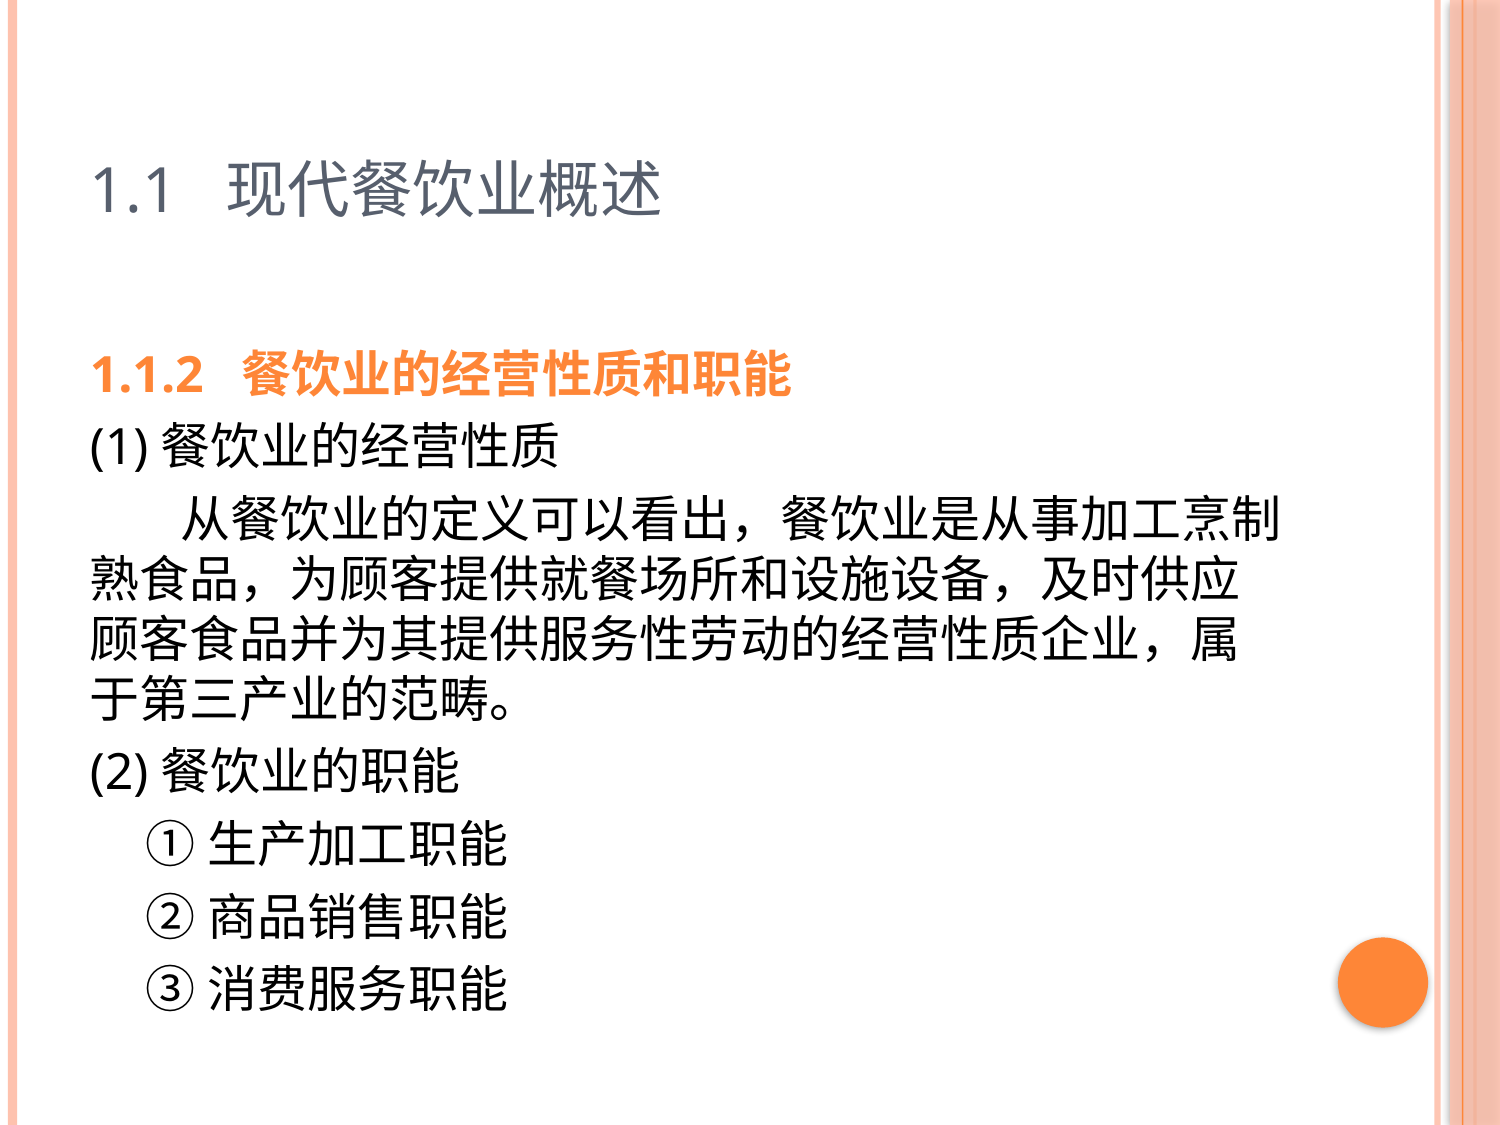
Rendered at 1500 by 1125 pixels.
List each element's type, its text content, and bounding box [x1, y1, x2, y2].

list 1.1.2 餐饮业的经营性质和职能 (1)餐饮业的经营性质 从餐饮业的定义可以看出，餐饮业是从事加工烹制熟食品，为顾客提供就餐场所和设施设备，及时供应顾客食品并为其提供服务性劳动的经营性质企业，属于第三产业的范畴。 (2)餐饮业的职能 ①生产加工职能 ②商品销售职能 ③消费服务职能 [74, 262, 1301, 1063]
title 1.1 现代餐饮业概述 [75, 45, 1300, 233]
